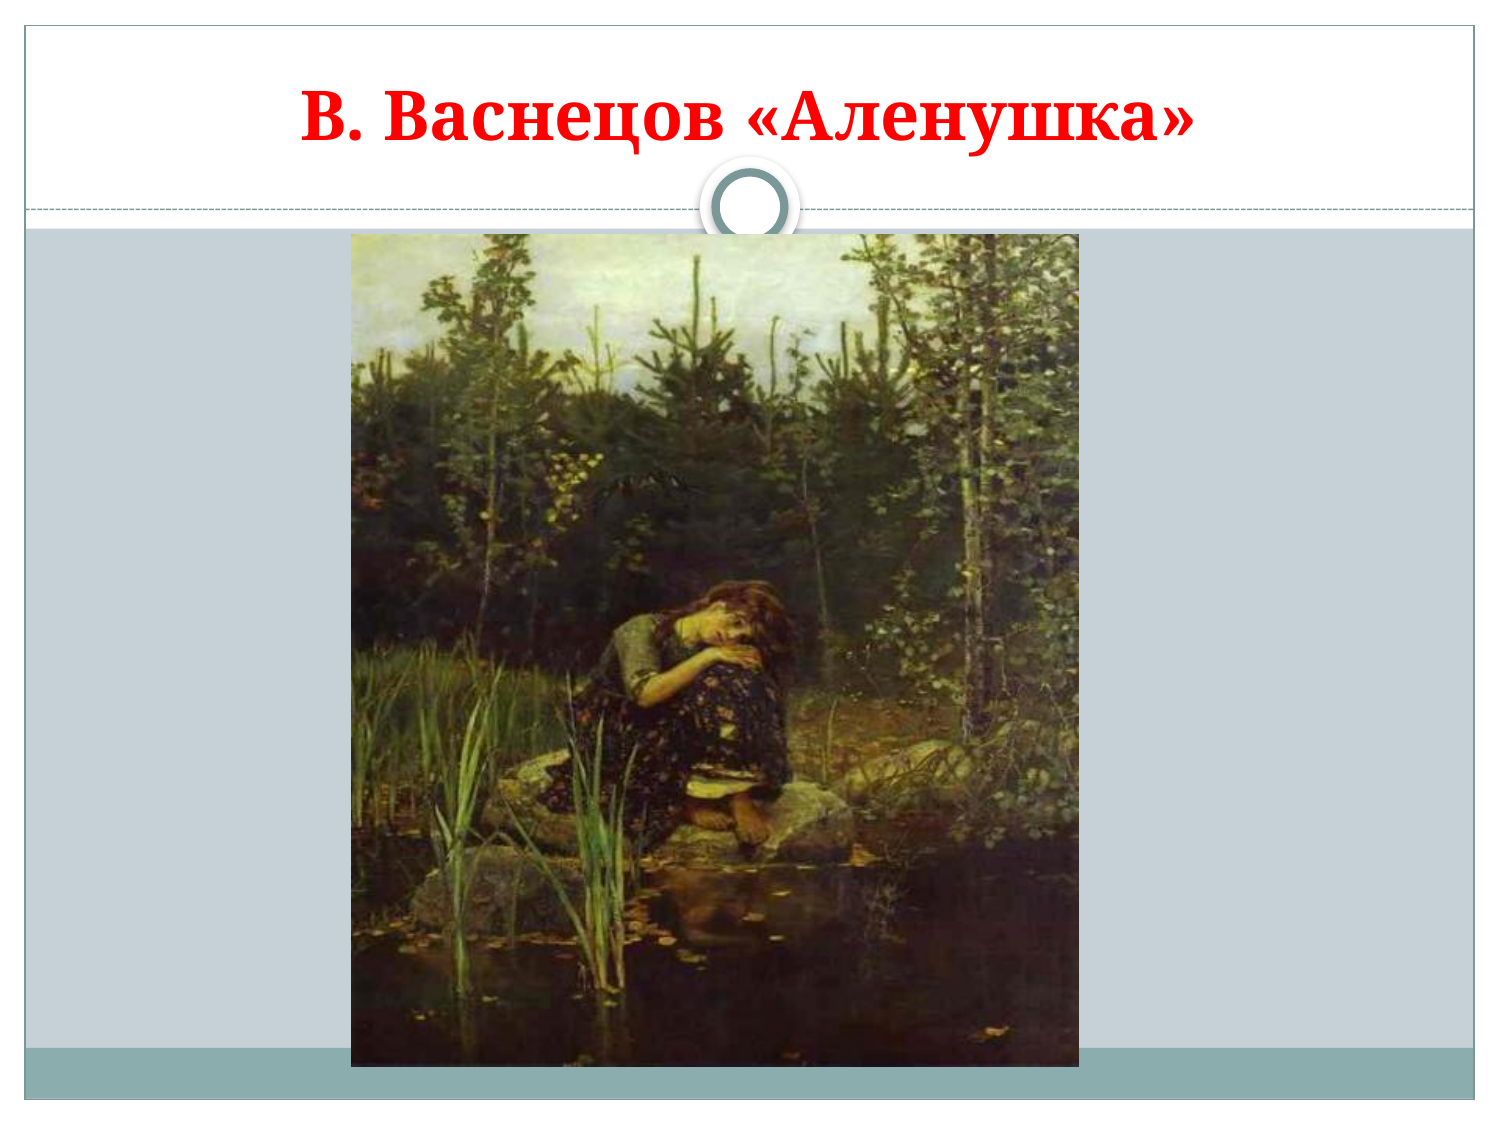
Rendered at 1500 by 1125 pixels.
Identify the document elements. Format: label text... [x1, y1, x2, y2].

title В. Васнецов «Аленушка» [49, 37, 1450, 163]
picture [351, 234, 1079, 1067]
